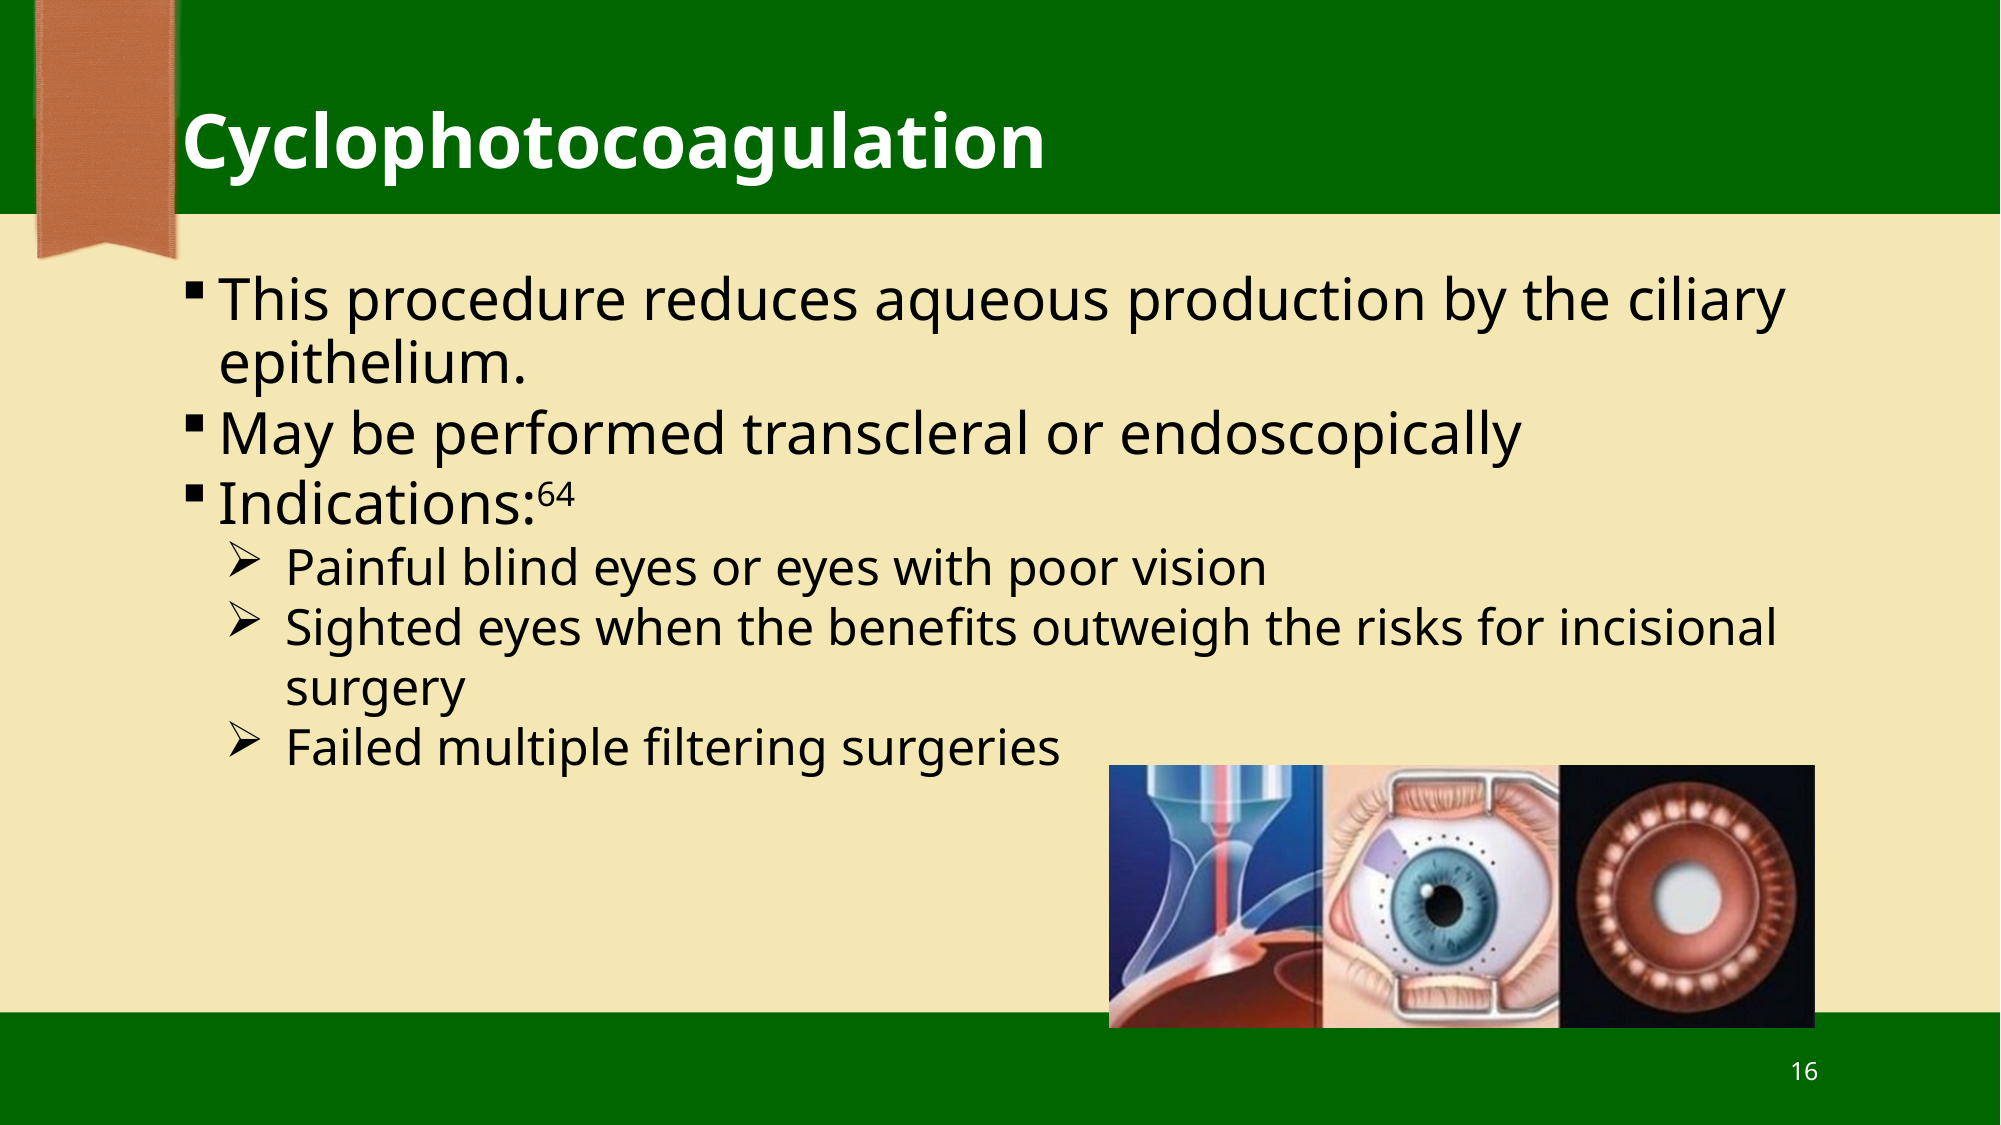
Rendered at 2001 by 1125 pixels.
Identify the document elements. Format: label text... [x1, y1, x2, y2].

list This procedure reduces aqueous production by the ciliary epithelium. May be performed transcleral or endoscopically Indications:64 Painful blind eyes or eyes with poor vision Sighted eyes when the benefits outweigh the risks for incisional surgery Failed multiple filtering surgeries [181, 262, 1815, 1013]
title Cyclophotocoagulation [181, 12, 1819, 193]
picture [1109, 765, 1815, 1028]
slide_number 16 [1518, 1042, 1819, 1103]
